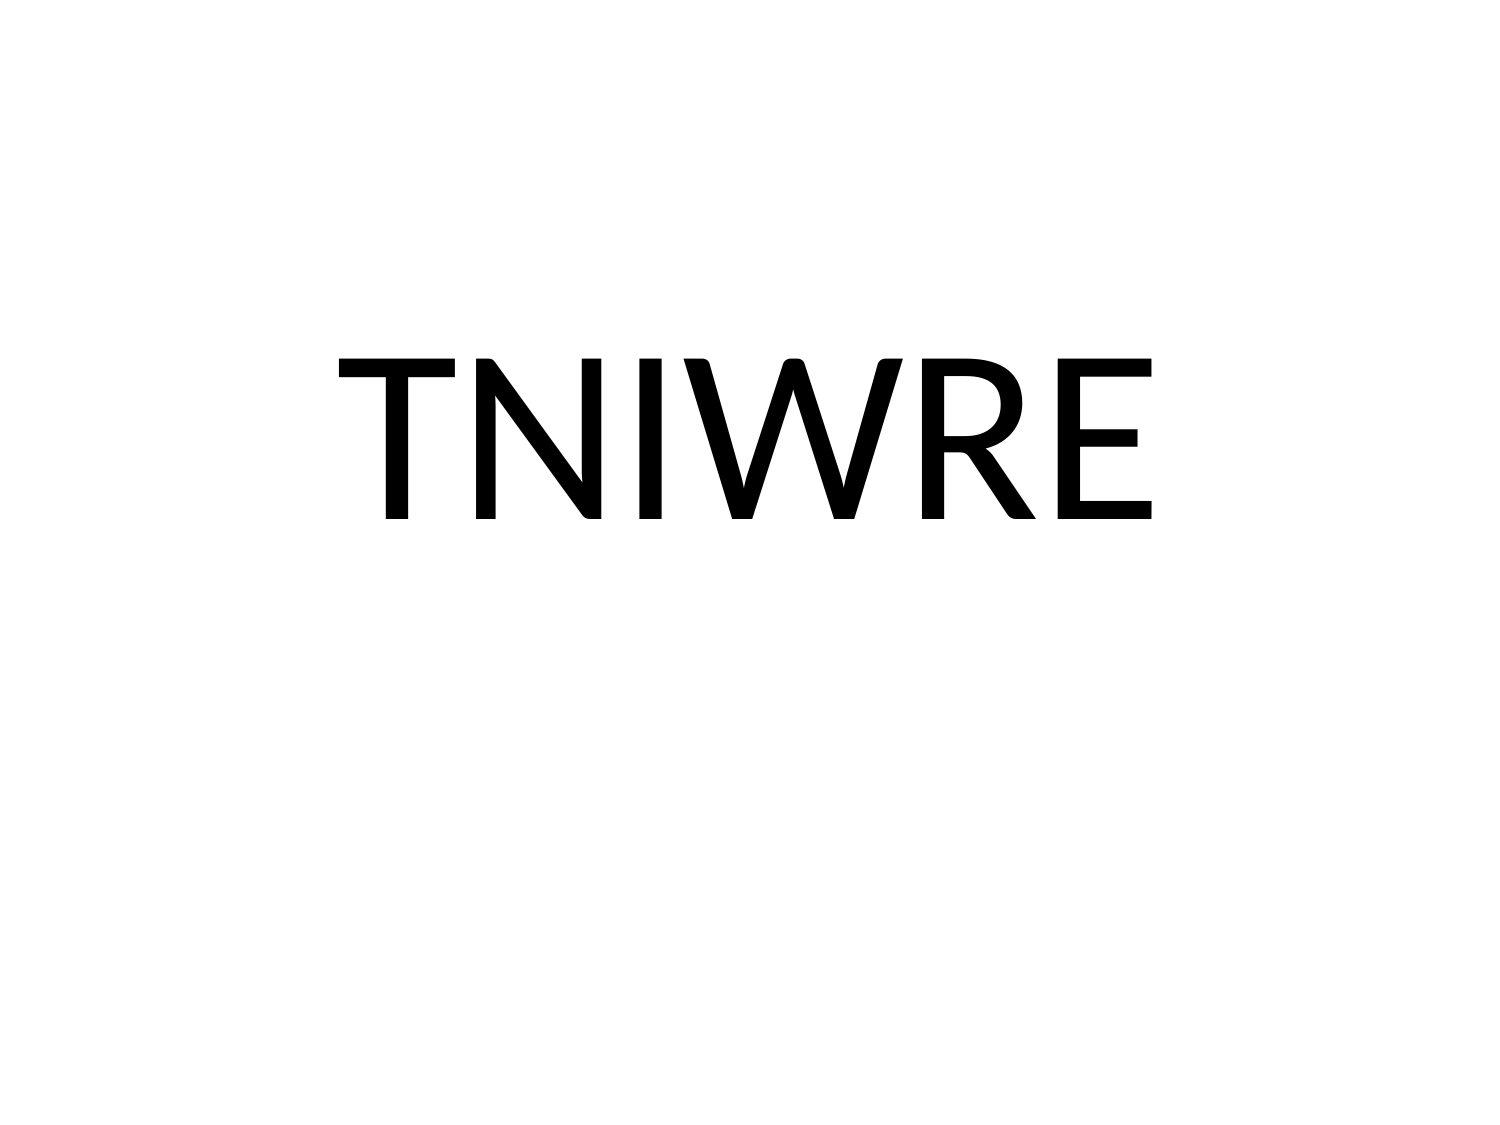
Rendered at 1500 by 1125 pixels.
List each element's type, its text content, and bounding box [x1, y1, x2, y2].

list TNIWRE [75, 262, 1425, 1005]
